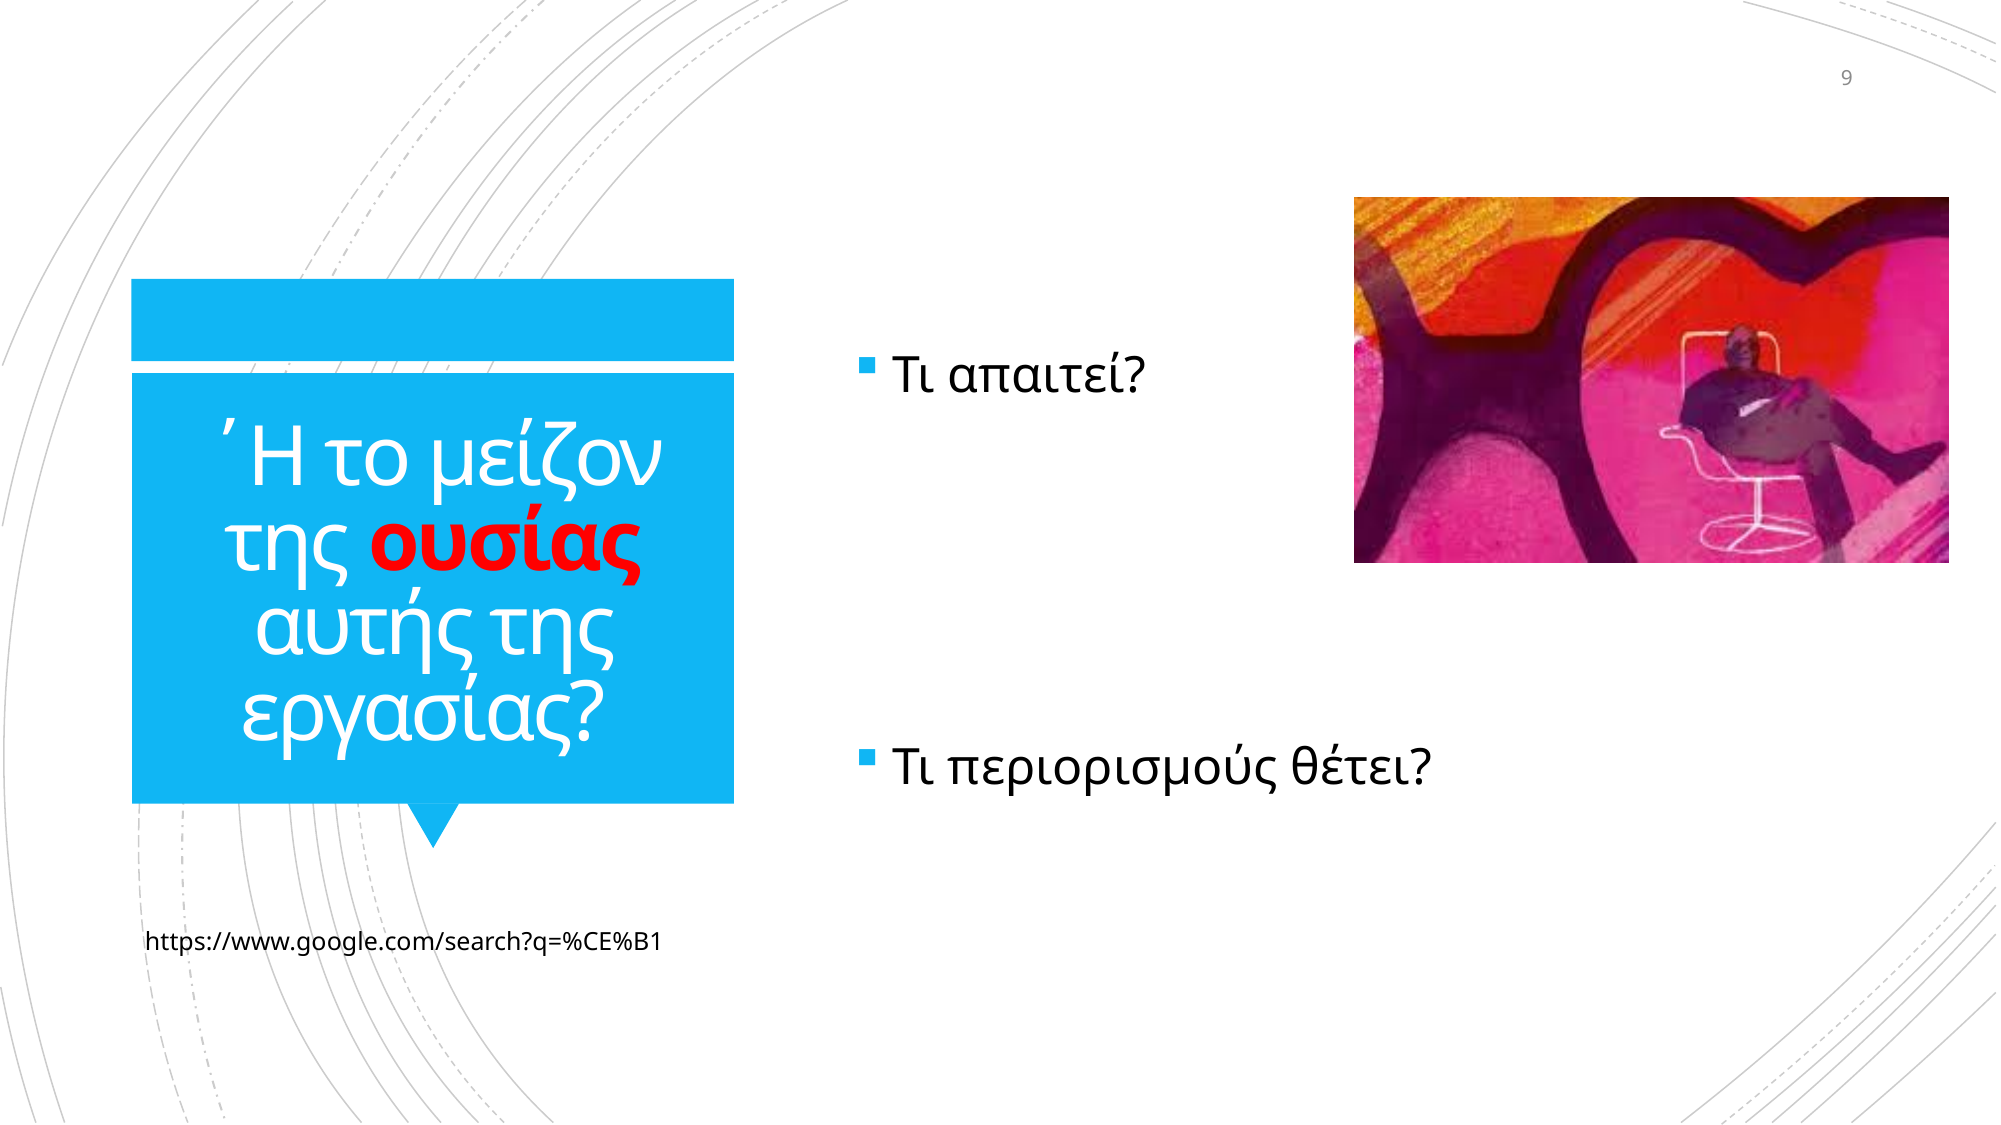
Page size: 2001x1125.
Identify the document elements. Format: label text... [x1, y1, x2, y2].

title ΄Η το μείζον της ουσίας αυτής της εργασίας? [145, 385, 720, 789]
text_box https://www.google.com/search?q=%CE%B1 [130, 917, 1131, 963]
slide_number 9 [1717, 52, 1868, 105]
picture [1354, 197, 1949, 563]
list Τι απαιτεί? Τι περιορισμούς θέτει? [839, 131, 1871, 993]
